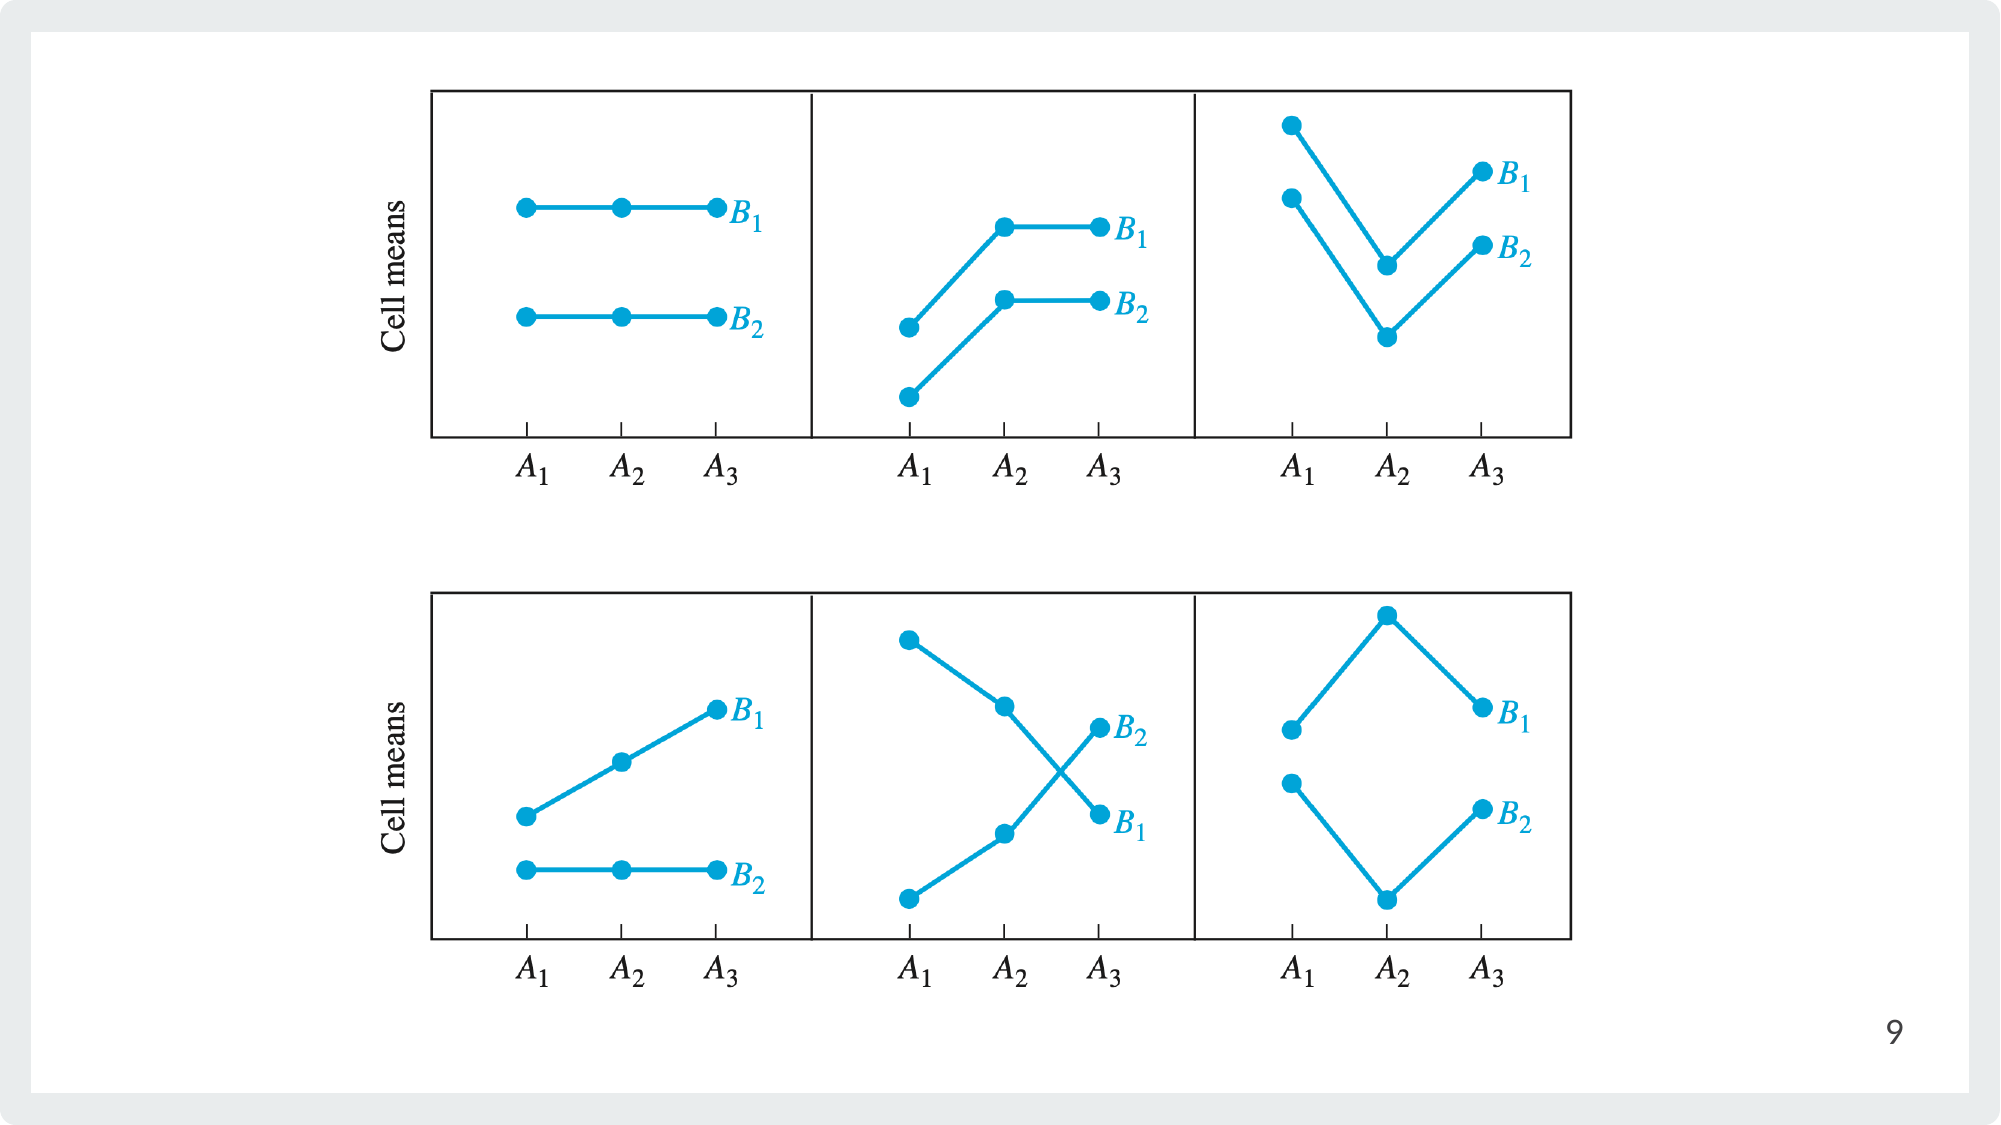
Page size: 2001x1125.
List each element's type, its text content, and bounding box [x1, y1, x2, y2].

slide_number 9 [1718, 999, 1919, 1060]
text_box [257, 65, 1718, 1060]
